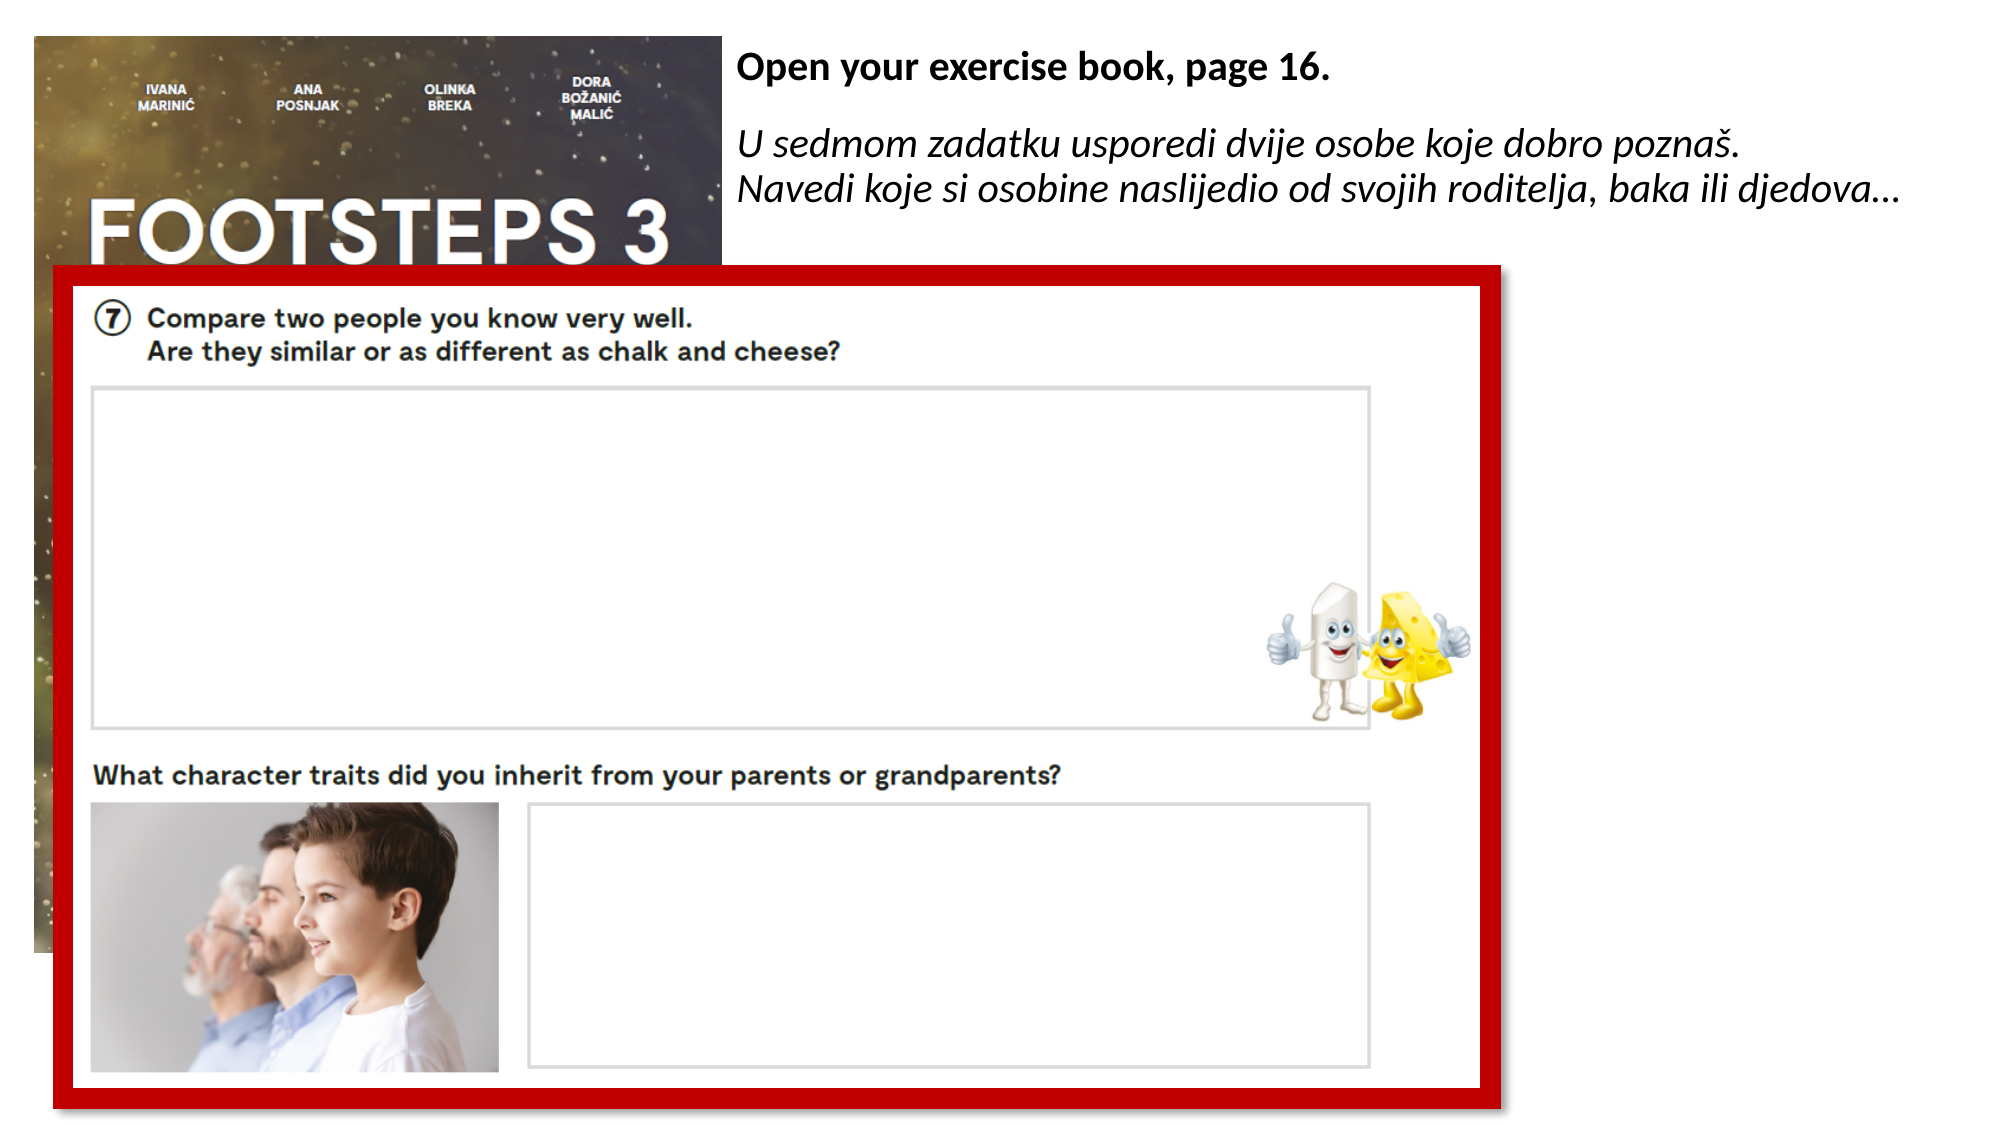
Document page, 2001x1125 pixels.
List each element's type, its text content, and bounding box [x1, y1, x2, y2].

text_box U sedmom zadatku usporedi dvije osobe koje dobro poznaš. Navedi koje si osobine naslijedio od svojih roditelja, baka ili djedova… [722, 113, 1966, 400]
list Open your exercise book, page 16. [722, 36, 1762, 103]
picture [34, 36, 1481, 1089]
